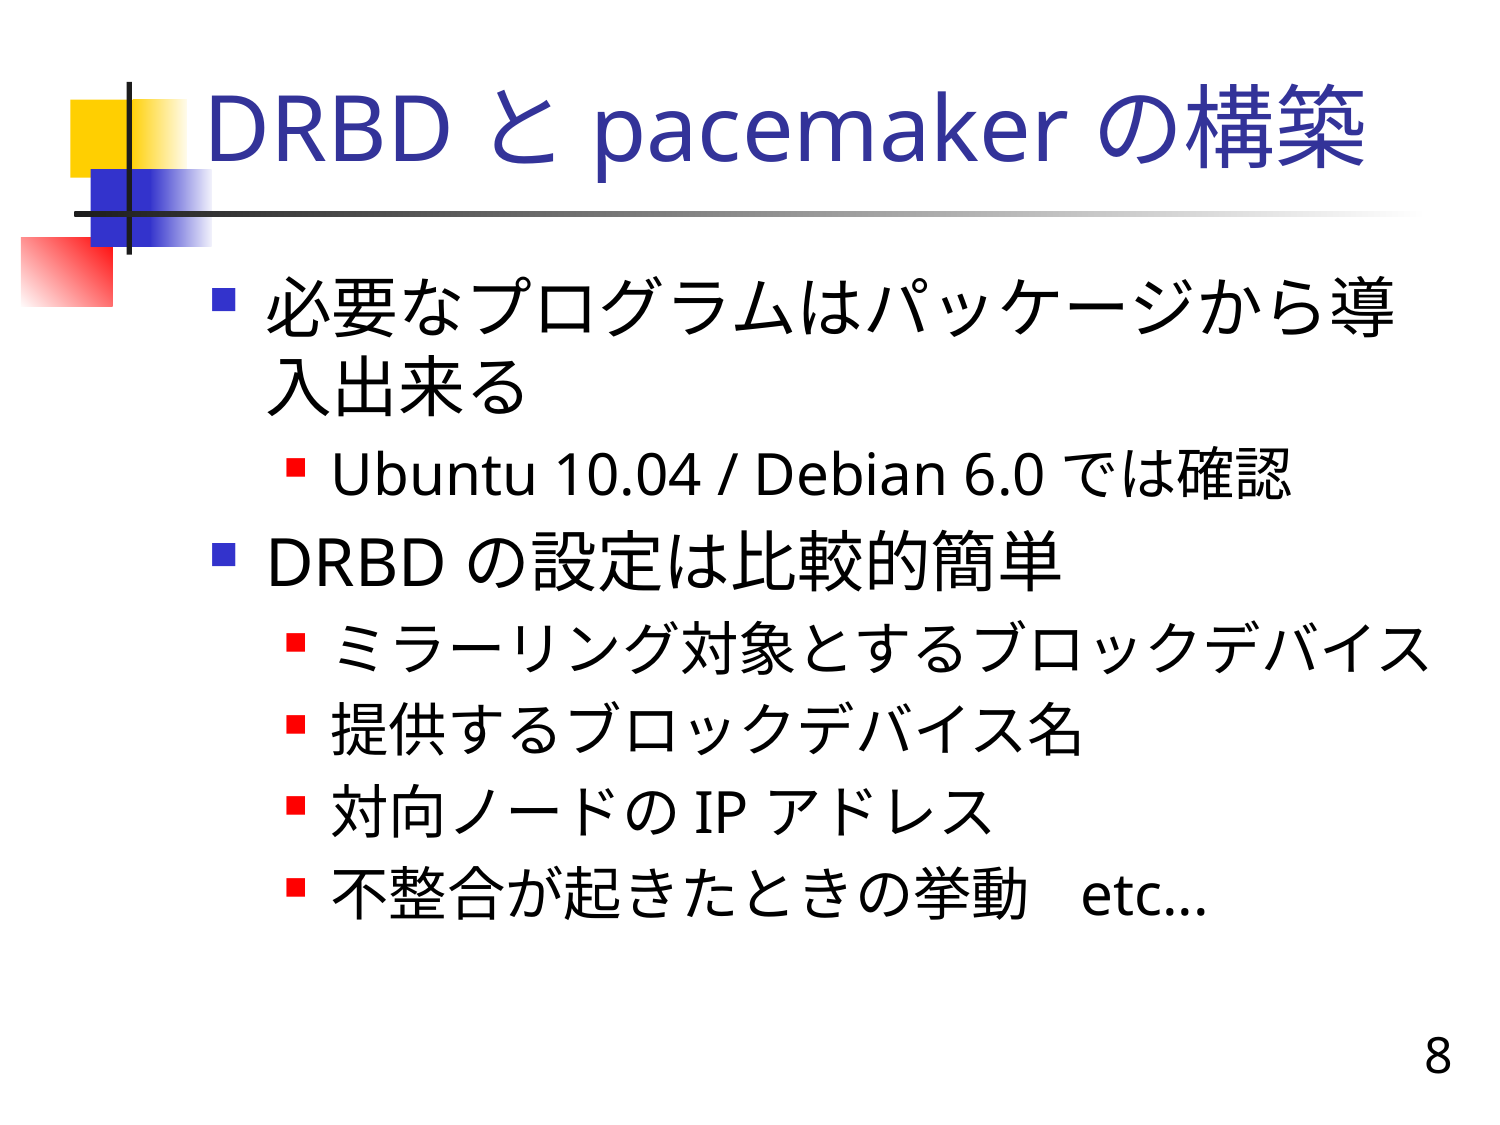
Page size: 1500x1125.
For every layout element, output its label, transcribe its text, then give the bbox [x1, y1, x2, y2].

slide_number 8 [1154, 1023, 1468, 1100]
list 必要なプログラムはパッケージから導入出来る Ubuntu 10.04 / Debian 6.0では確認 DRBDの設定は比較的簡単 ミラーリング対象とするブロックデバイス 提供するブロックデバイス名 対向ノードのIPアドレス 不整合が起きたときの挙動 etc... [193, 257, 1470, 1007]
title DRBDとpacemakerの構築 [188, 34, 1468, 188]
